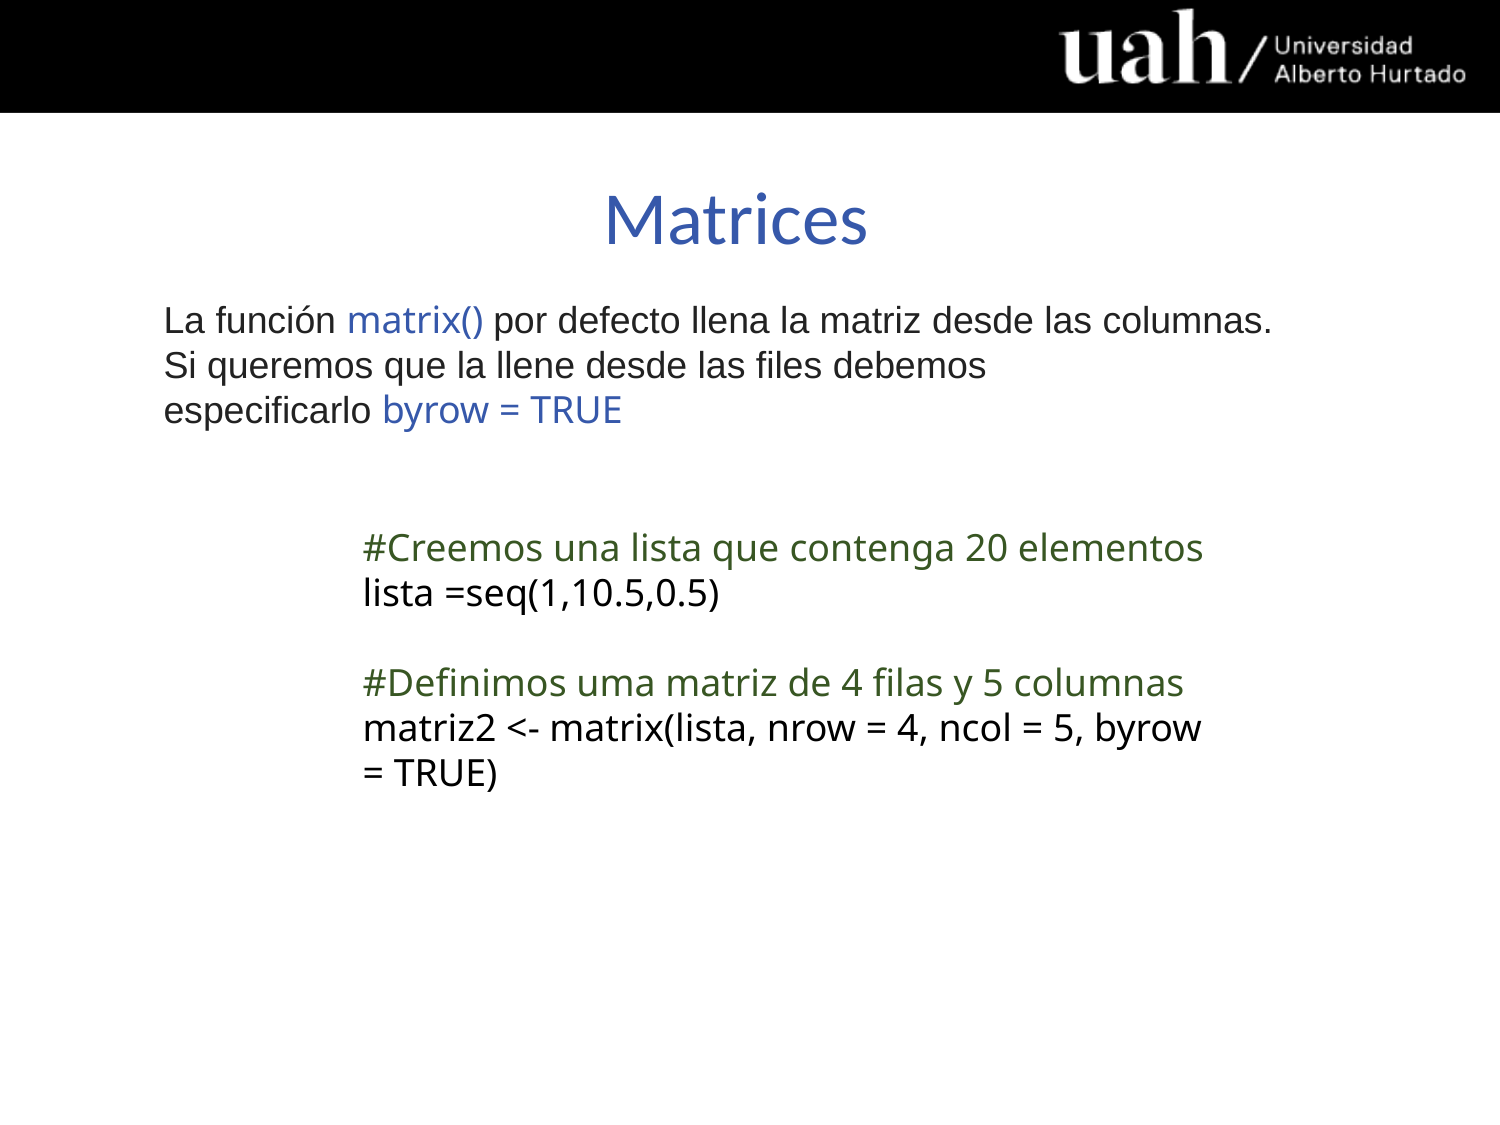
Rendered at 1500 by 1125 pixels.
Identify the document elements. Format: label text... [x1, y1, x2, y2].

text_box Matrices [347, 162, 1125, 267]
picture [1057, 0, 1468, 94]
text_box La función matrix() por defecto llena la matriz desde las columnas. Si queremos que la llene desde las files debemos especificarlo byrow = TRUE [148, 288, 1352, 438]
text_box #Creemos una lista que contenga 20 elementos lista =seq(1,10.5,0.5) #Definimos uma matriz de 4 filas y 5 columnas matriz2 <- matrix(lista, nrow = 4, ncol = 5, byrow = TRUE) [347, 517, 1246, 802]
text_box [0, 0, 1500, 114]
